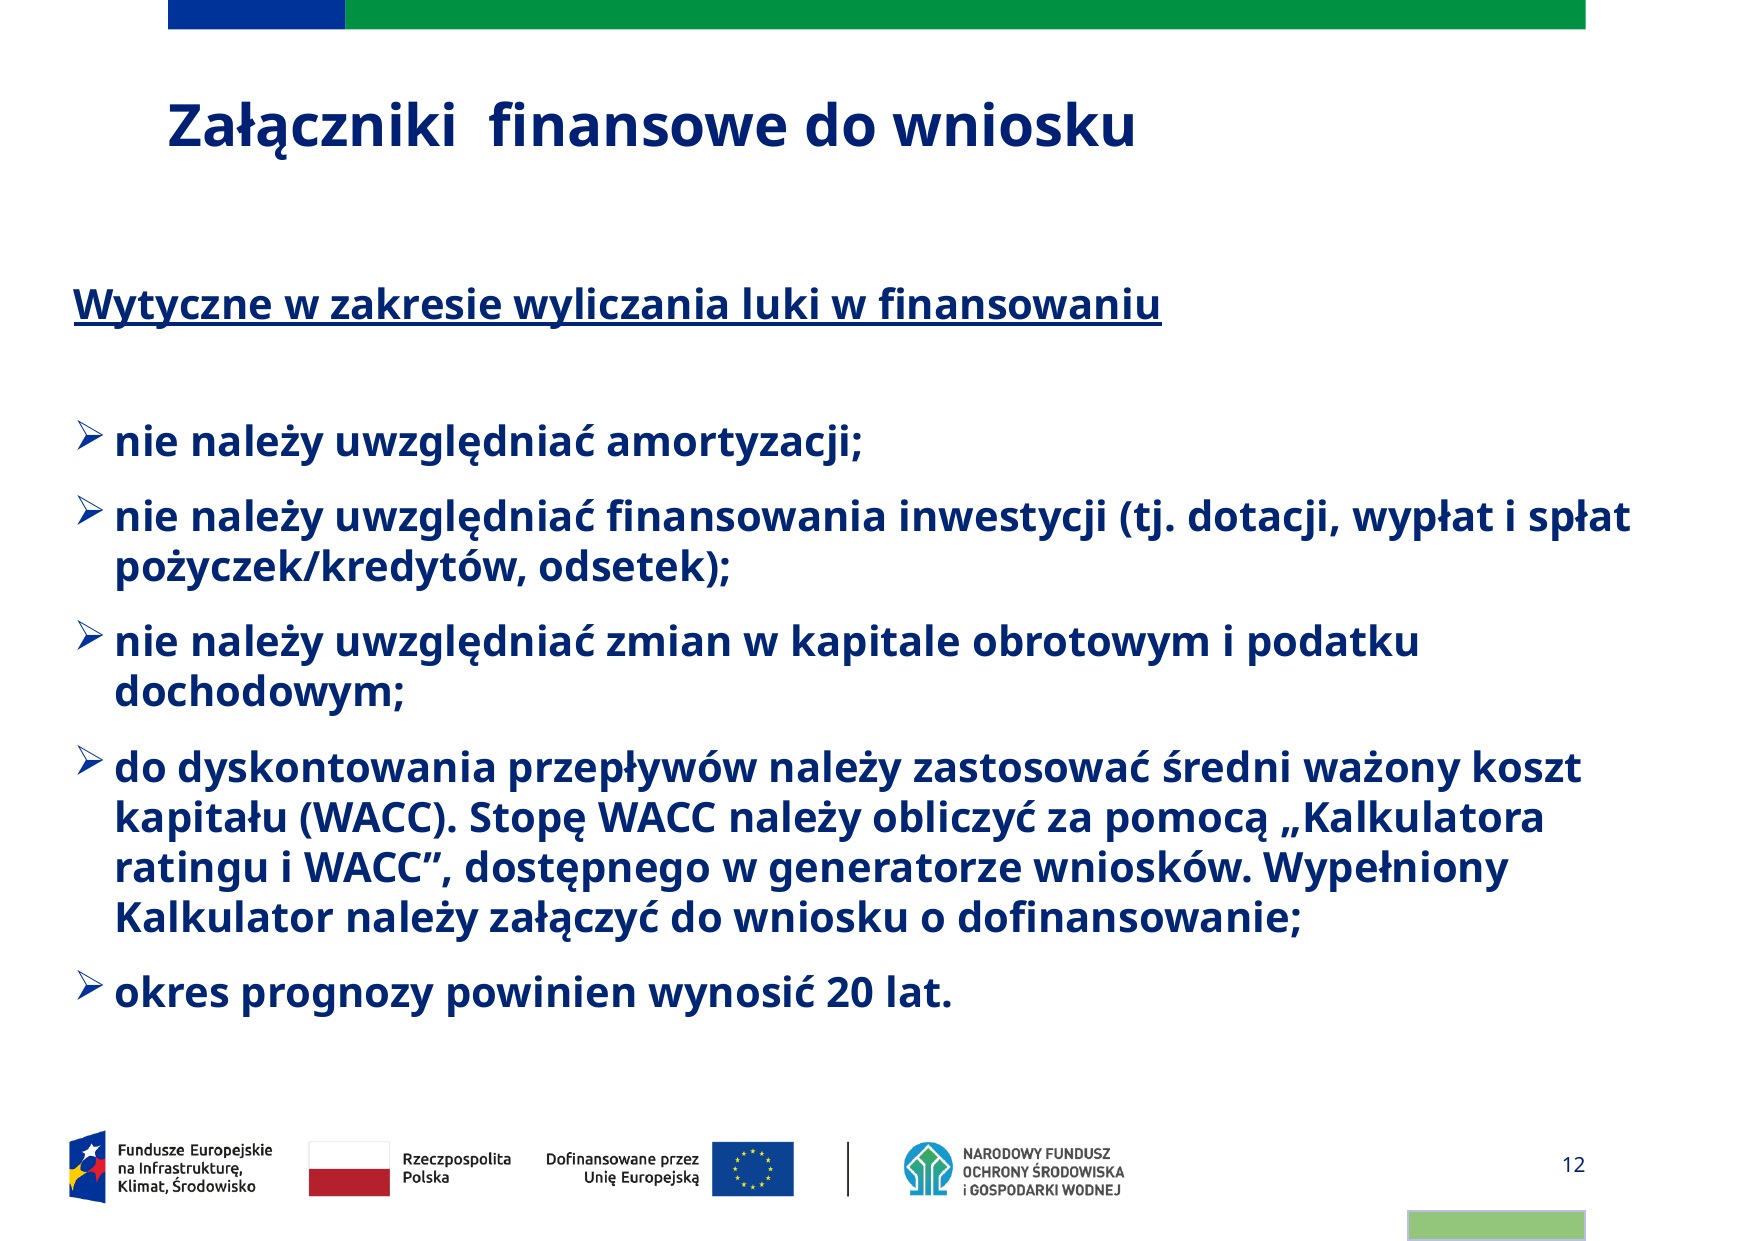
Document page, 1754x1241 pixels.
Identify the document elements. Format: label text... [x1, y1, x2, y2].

slide_number 12 [1408, 1151, 1586, 1181]
picture [49, 1112, 1143, 1221]
list Wytyczne w zakresie wyliczania luki w finansowaniu nie należy uwzględniać amortyzacji; nie należy uwzględniać finansowania inwestycji (tj. dotacji, wypłat i spłat pożyczek/kredytów, odsetek); nie należy uwzględniać zmian w kapitale obrotowym i podatku dochodowym; do dyskontowania przepływów należy zastosować średni ważony koszt kapitału (WACC). Stopę WACC należy obliczyć za pomocą „Kalkulatora ratingu i WACC”, dostępnego w generatorze wniosków. Wypełniony Kalkulator należy załączyć do wniosku o dofinansowanie; okres prognozy powinien wynosić 20 lat. [73, 277, 1633, 1081]
title Załączniki finansowe do wniosku [168, 82, 1586, 172]
